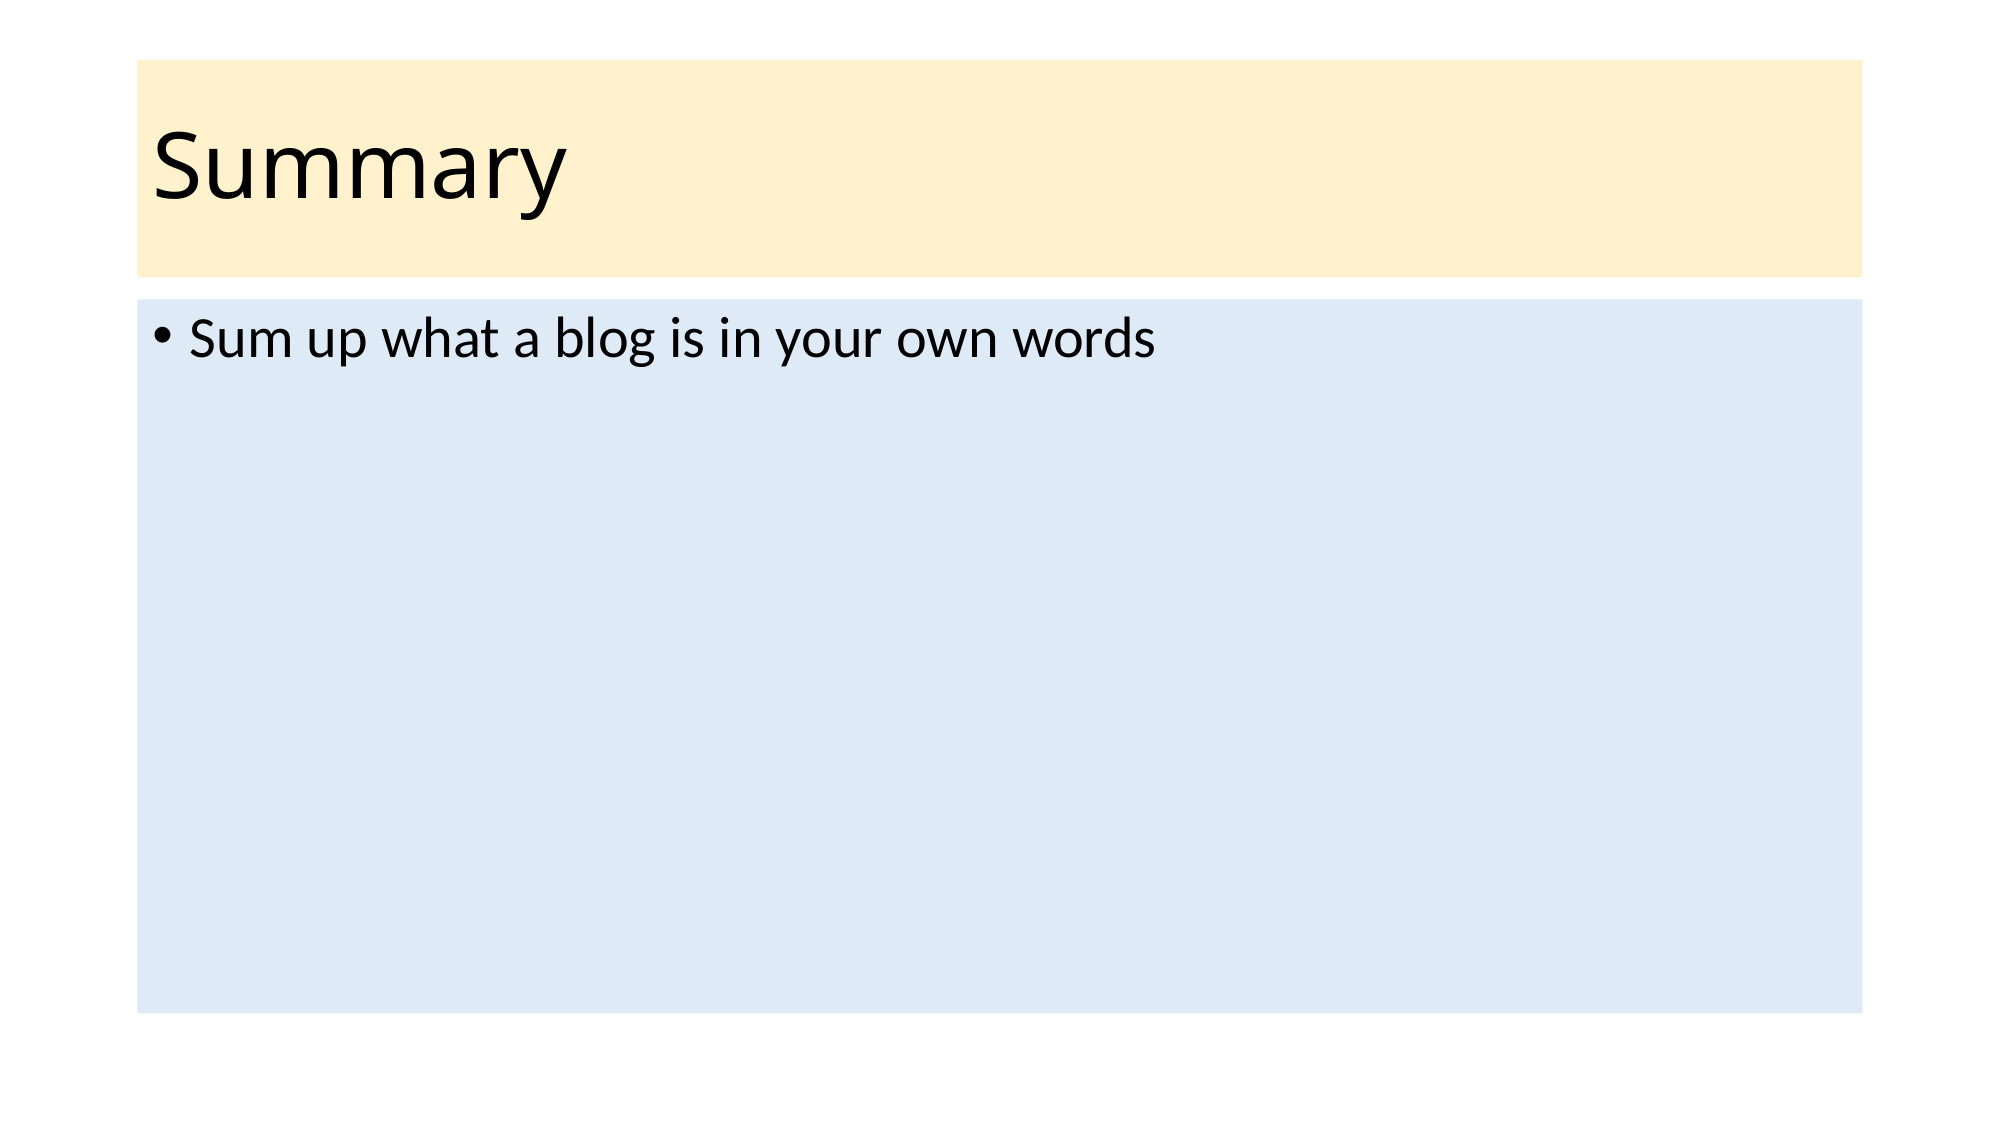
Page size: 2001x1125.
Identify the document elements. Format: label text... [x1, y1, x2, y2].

title Summary [137, 59, 1863, 278]
list Sum up what a blog is in your own words [137, 299, 1863, 1014]
